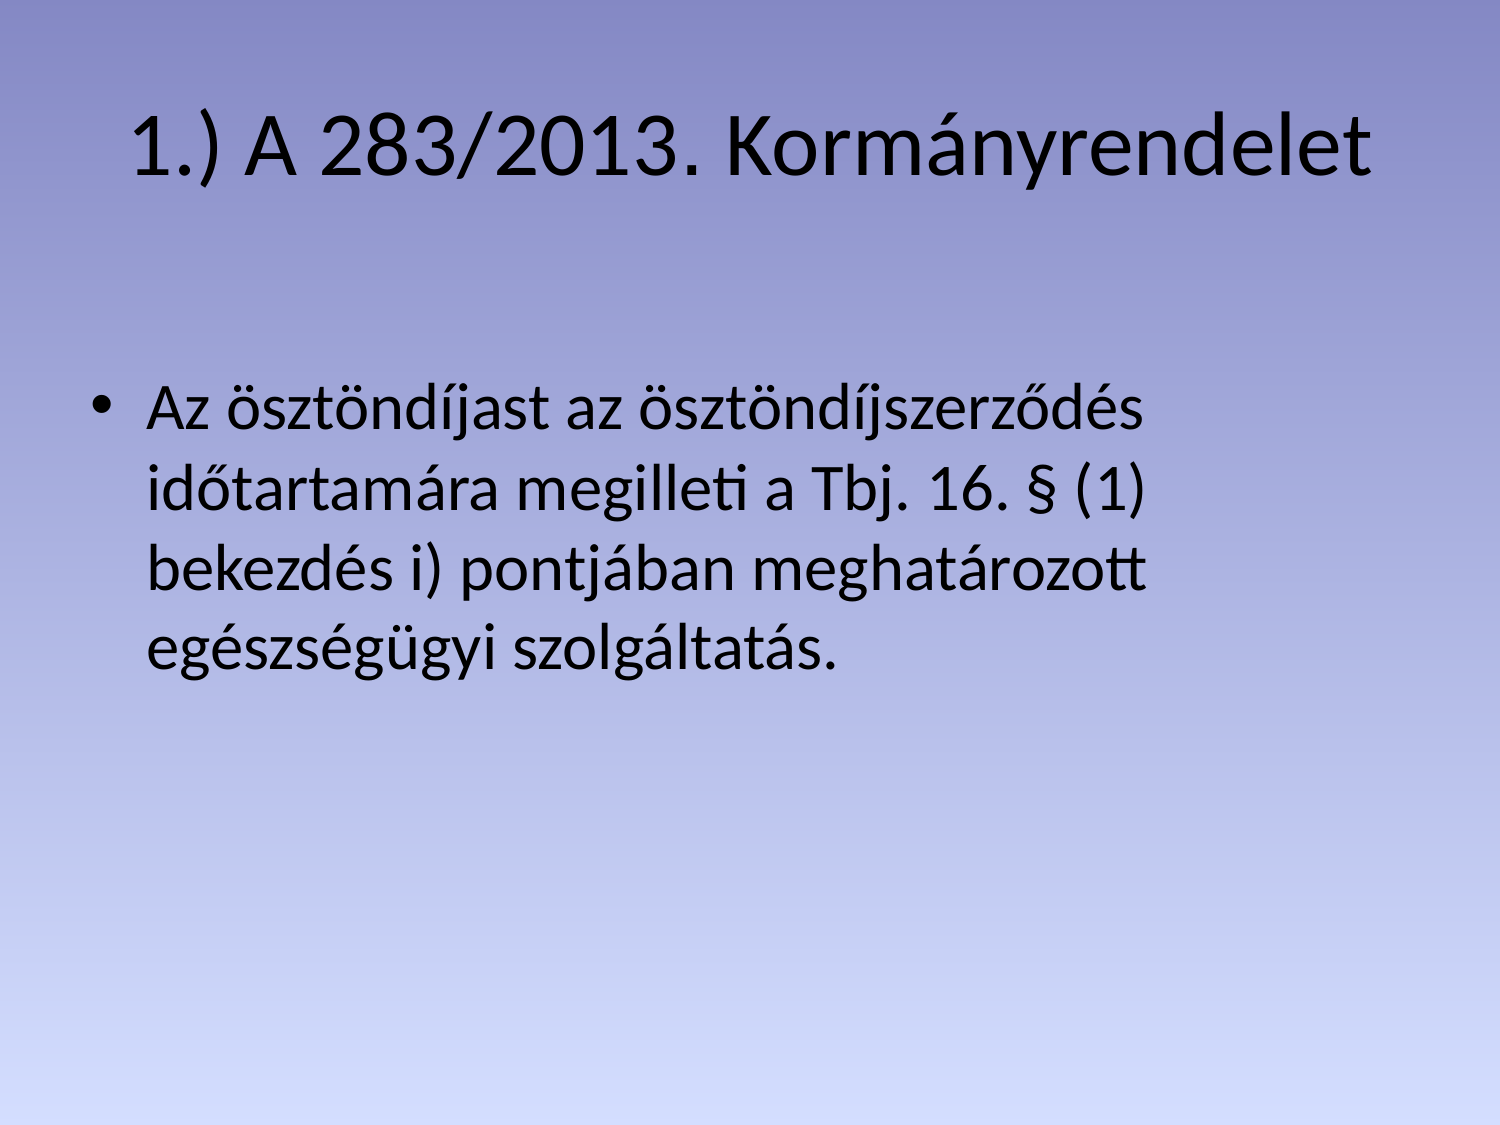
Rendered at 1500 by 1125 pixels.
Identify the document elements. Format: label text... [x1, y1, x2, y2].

title 1.) A 283/2013. Kormányrendelet [74, 44, 1426, 233]
list Az ösztöndíjast az ösztöndíjszerződés időtartamára megilleti a Tbj. 16. § (1) bekezdés i) pontjában meghatározott egészségügyi szolgáltatás. [74, 262, 1426, 1006]
